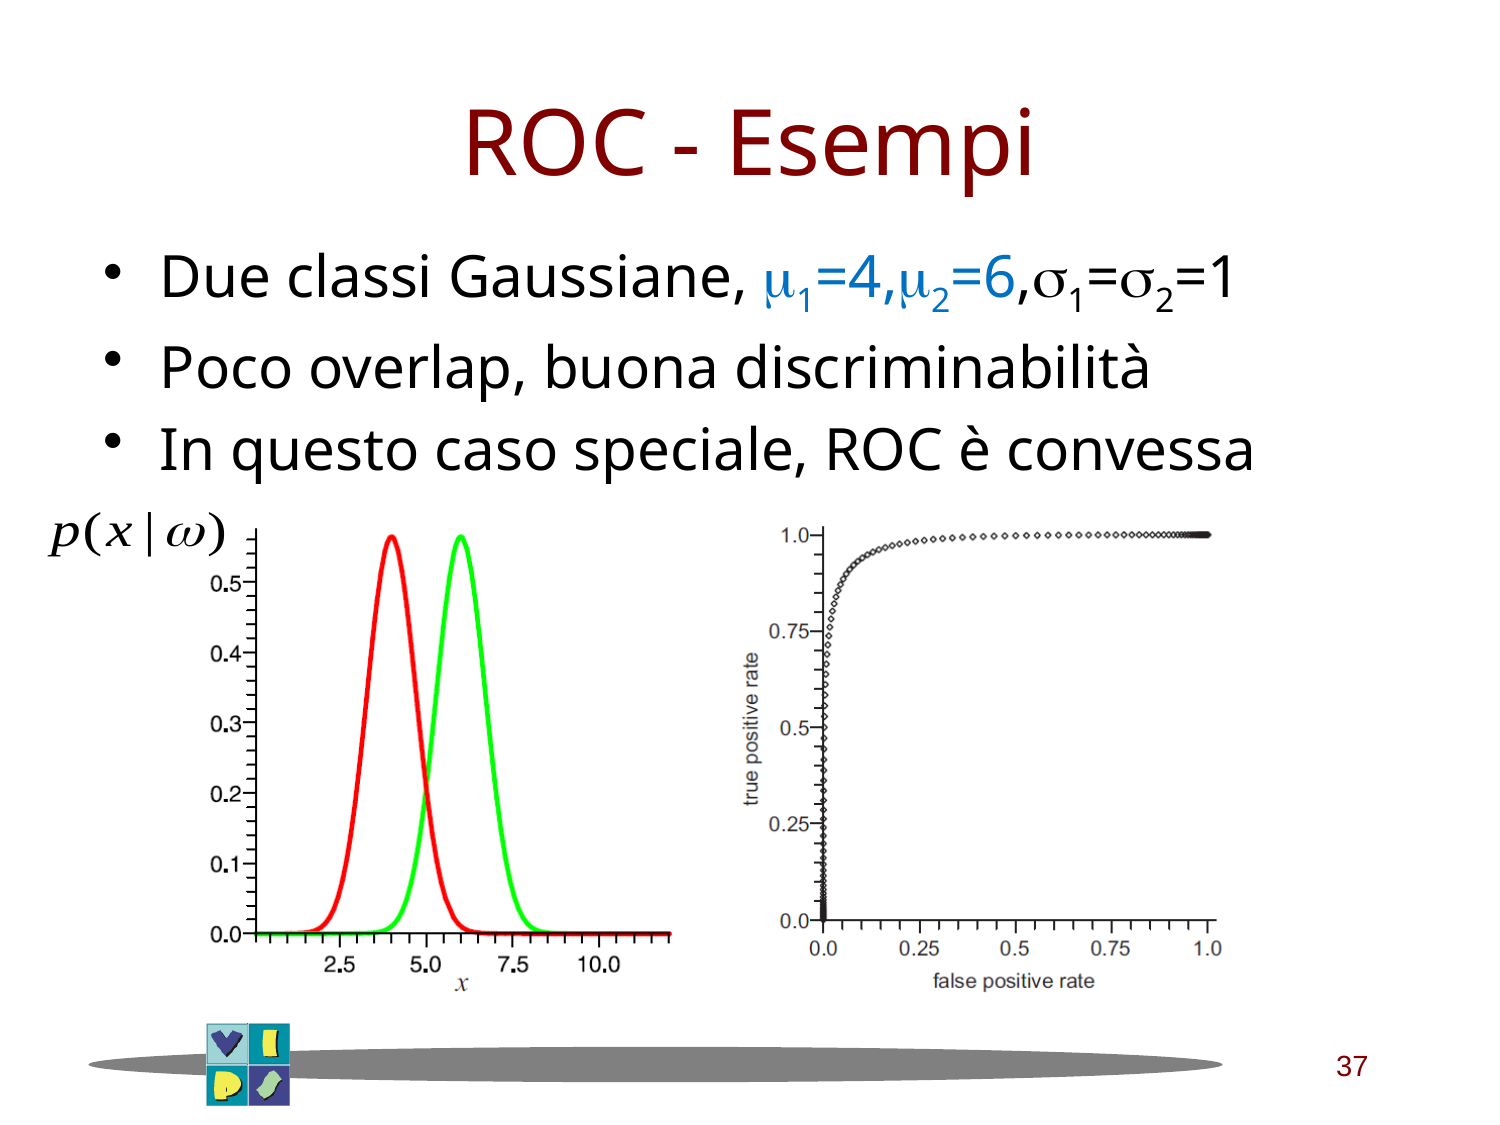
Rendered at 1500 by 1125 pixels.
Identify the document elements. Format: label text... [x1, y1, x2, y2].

title ROC - Esempi [75, 45, 1425, 233]
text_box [34, 501, 237, 568]
picture [135, 503, 1264, 1005]
picture [206, 1023, 290, 1106]
list Due classi Gaussiane, m1=4,m2=6,s1=s2=1 Poco overlap, buona discriminabilità In questo caso speciale, ROC è convessa [88, 231, 1439, 975]
slide_number 37 [1033, 1039, 1384, 1118]
